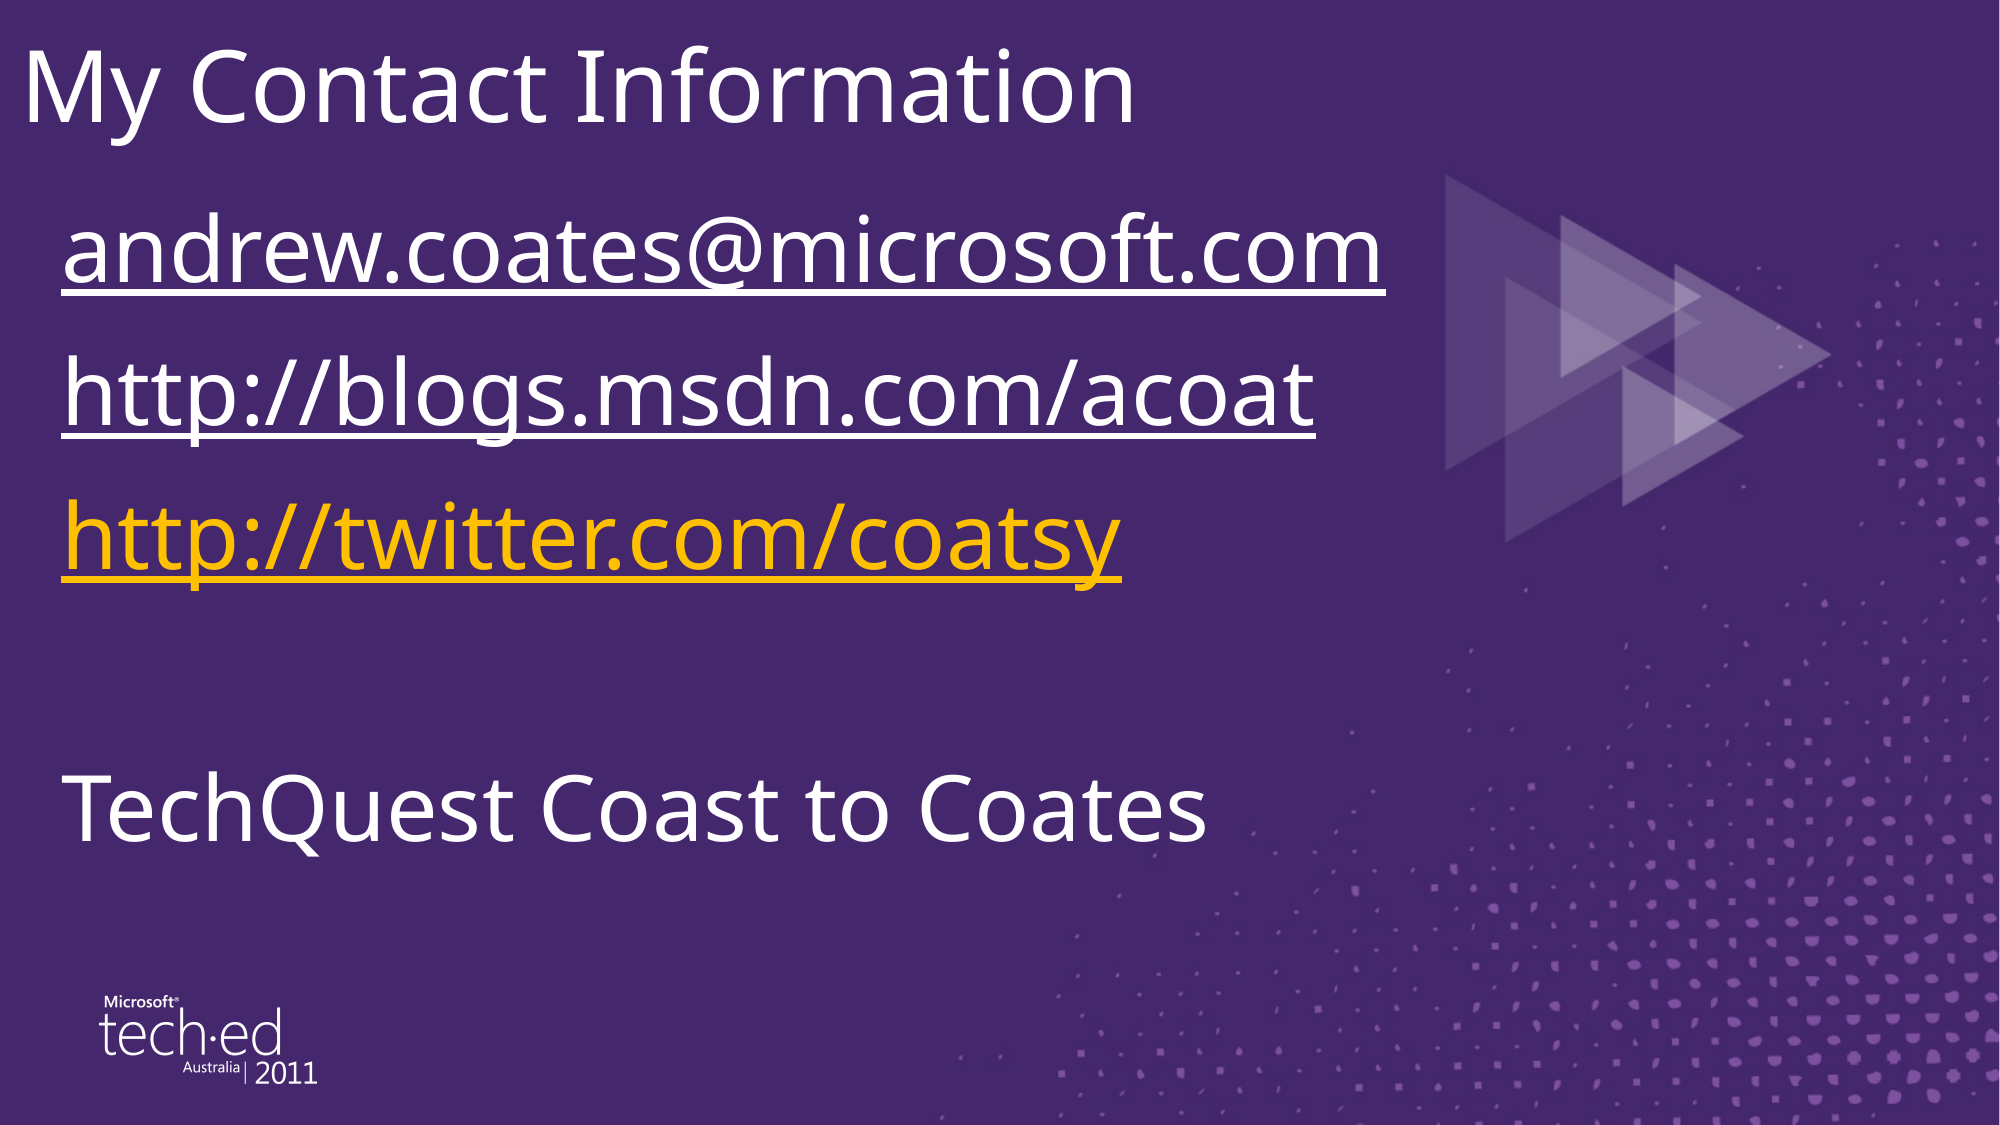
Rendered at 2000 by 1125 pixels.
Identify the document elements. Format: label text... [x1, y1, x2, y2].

picture [0, 165, 2000, 1125]
title My Contact Information [0, 0, 2000, 165]
list andrew.coates@microsoft.com http://blogs.msdn.com/acoat http://twitter.com/coatsy TechQuest Coast to Coates [41, 180, 1975, 1030]
